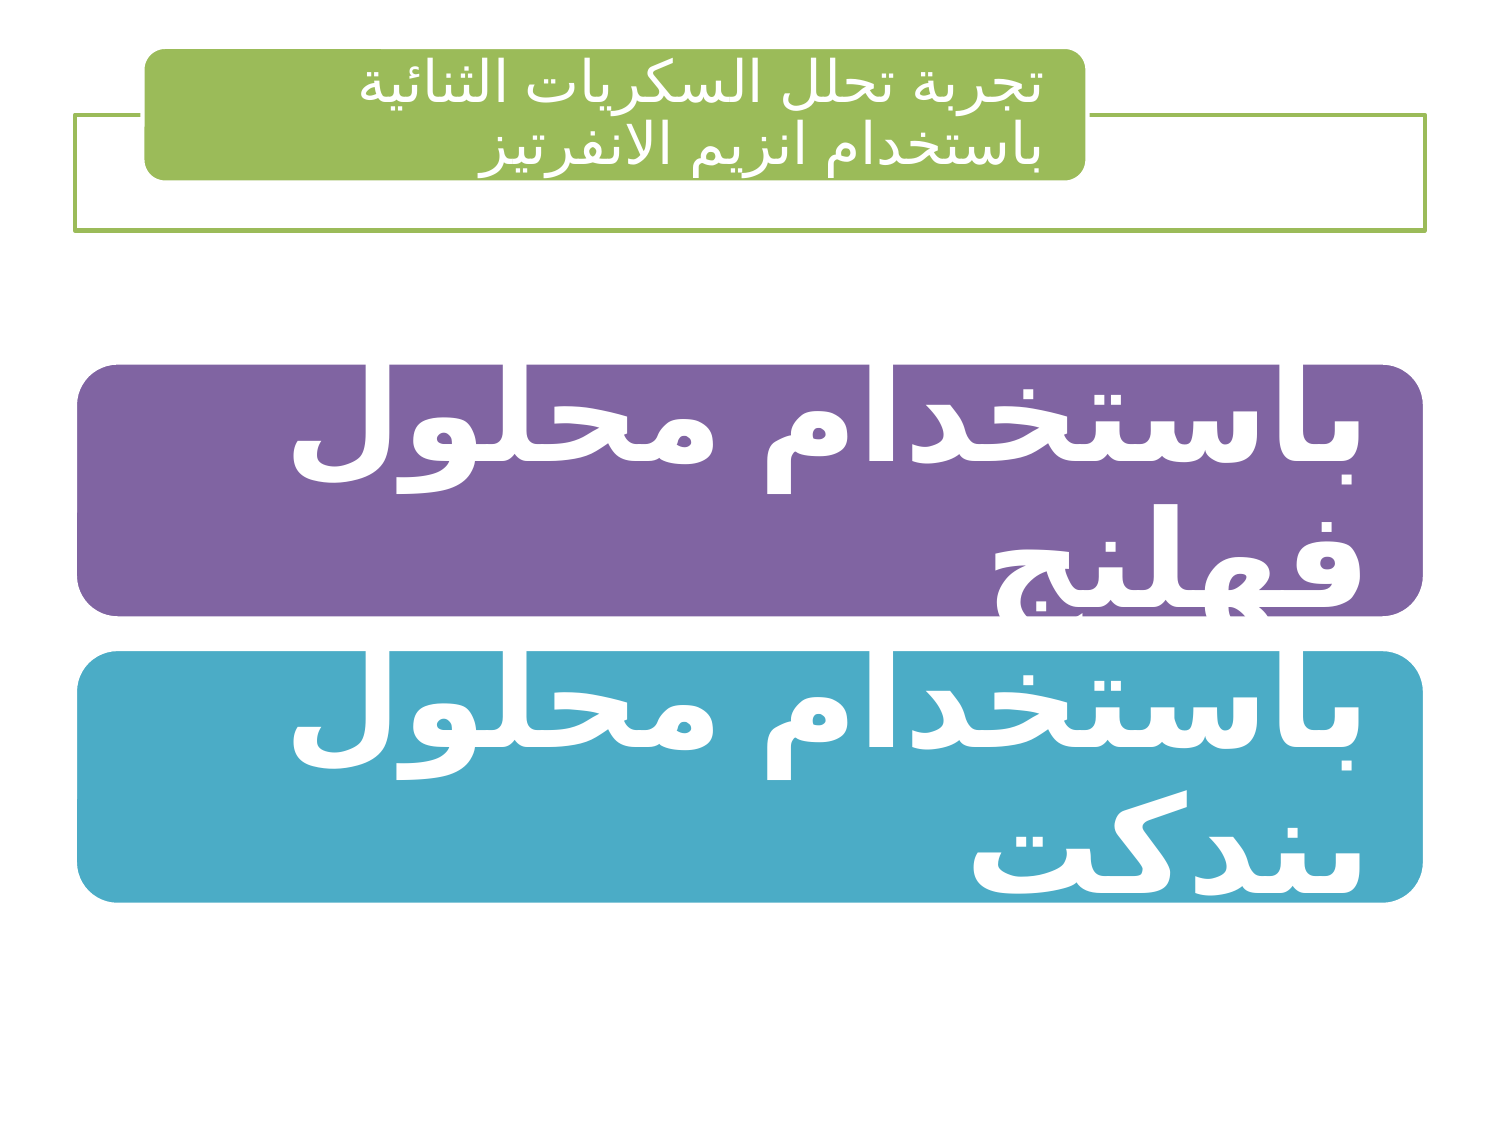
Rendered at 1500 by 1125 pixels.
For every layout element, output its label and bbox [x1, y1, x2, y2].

list [74, 262, 1426, 1006]
text_box [74, 44, 1426, 233]
